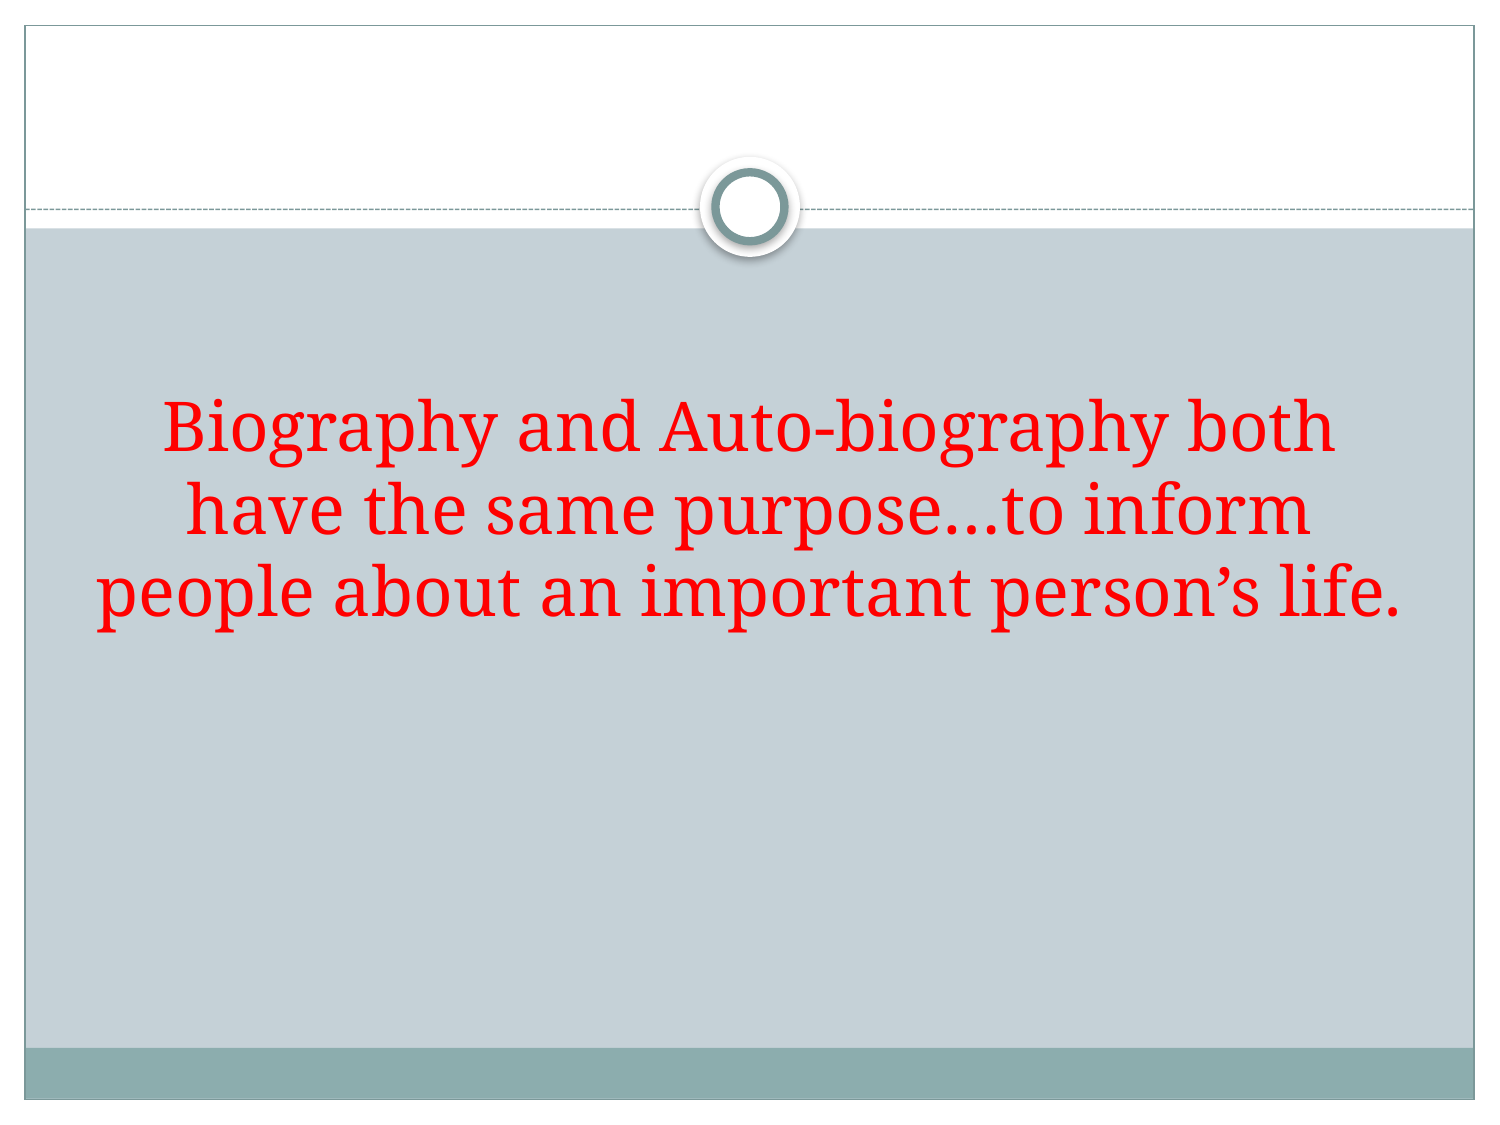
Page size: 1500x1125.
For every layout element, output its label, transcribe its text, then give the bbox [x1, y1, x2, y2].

title Biography and Auto-biography both have the same purpose…to inform people about an important person’s life. [75, 0, 1425, 1050]
